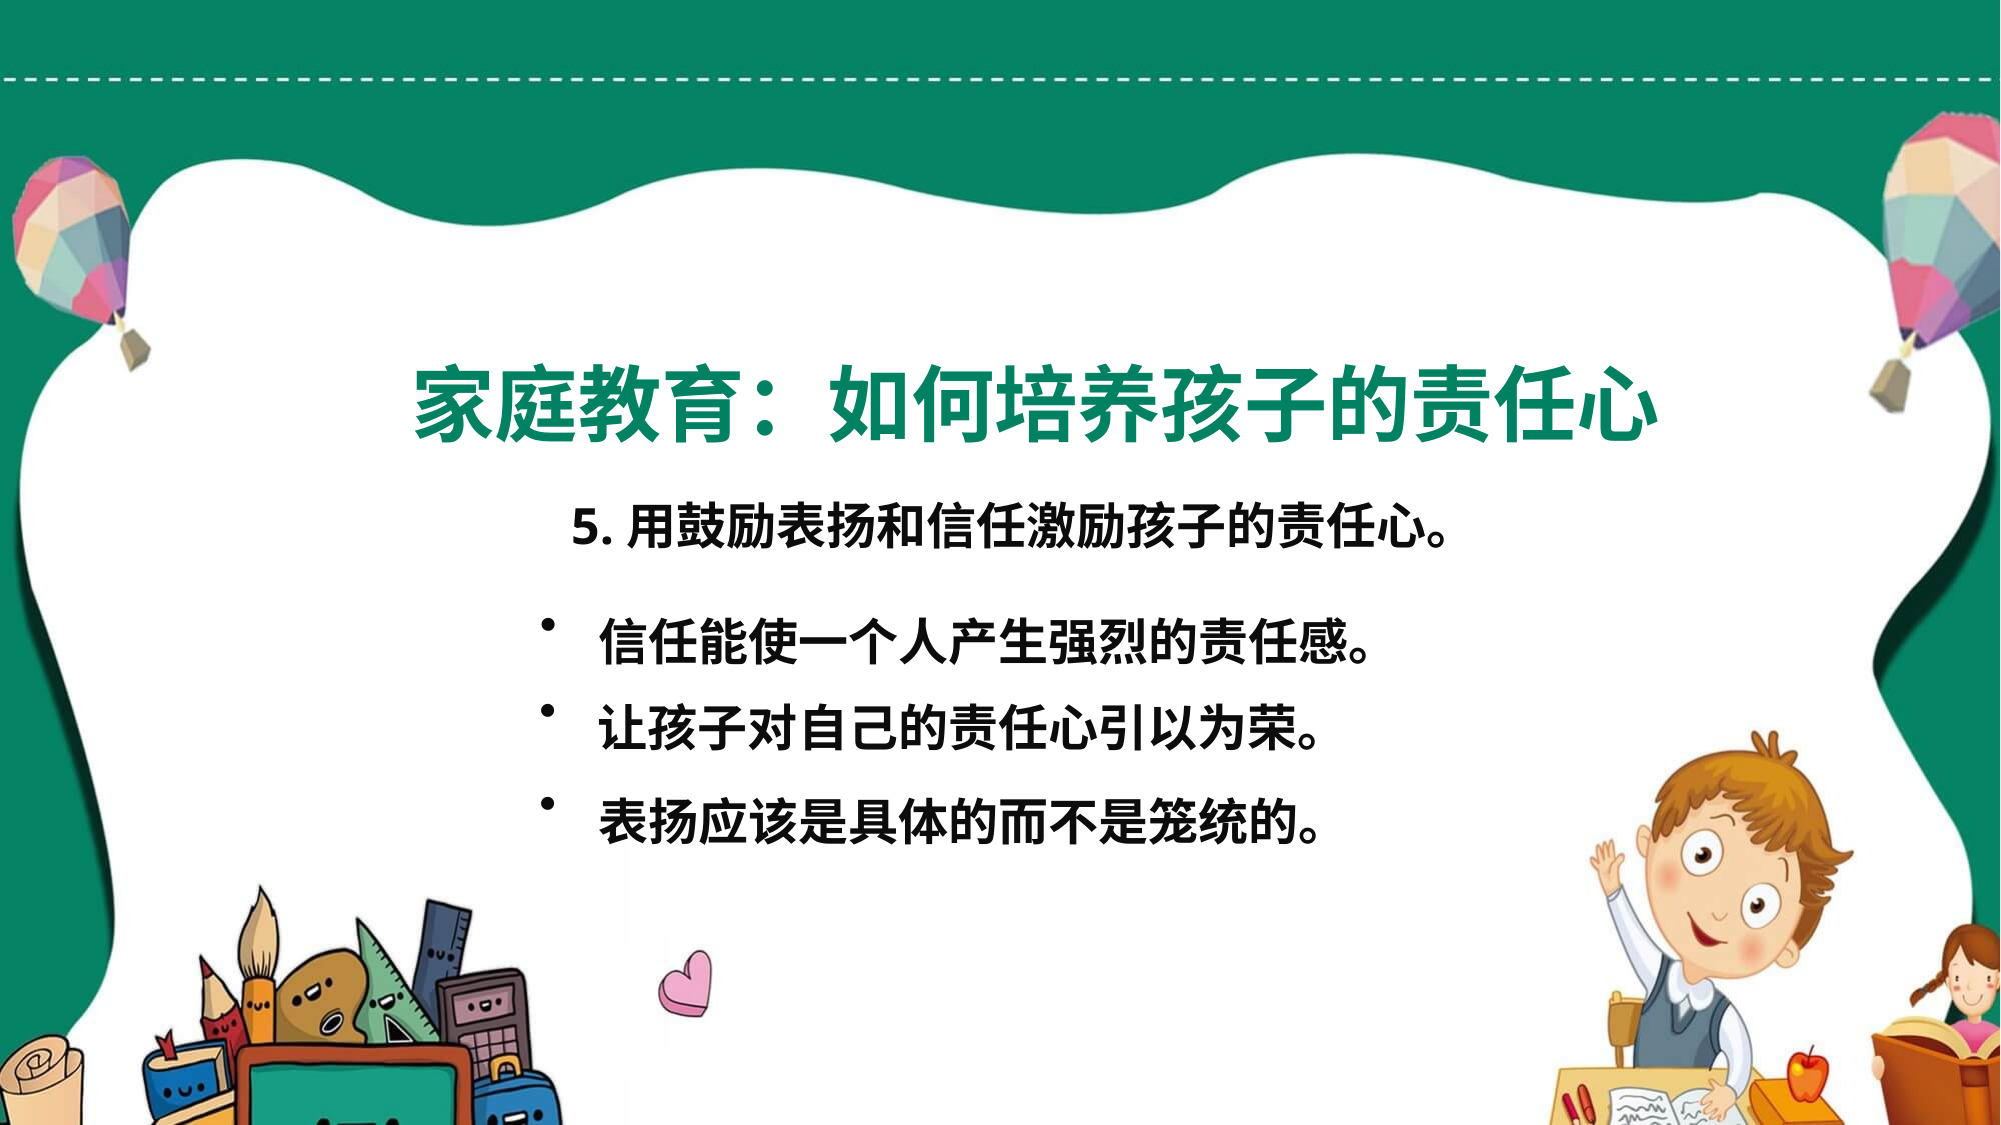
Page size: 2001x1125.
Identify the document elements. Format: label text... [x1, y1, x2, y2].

picture [0, 0, 2001, 1125]
text_box 表扬应该是具体的而不是笼统的。 [524, 748, 1380, 863]
text_box 让孩子对自己的责任心引以为荣。 [524, 655, 1380, 748]
text_box 5.用鼓励表扬和信任激励孩子的责任心。 [556, 480, 1844, 562]
text_box 信任能使一个人产生强烈的责任感。 [524, 569, 1431, 683]
title 家庭教育：如何培养孩子的责任心 [396, 342, 2000, 451]
